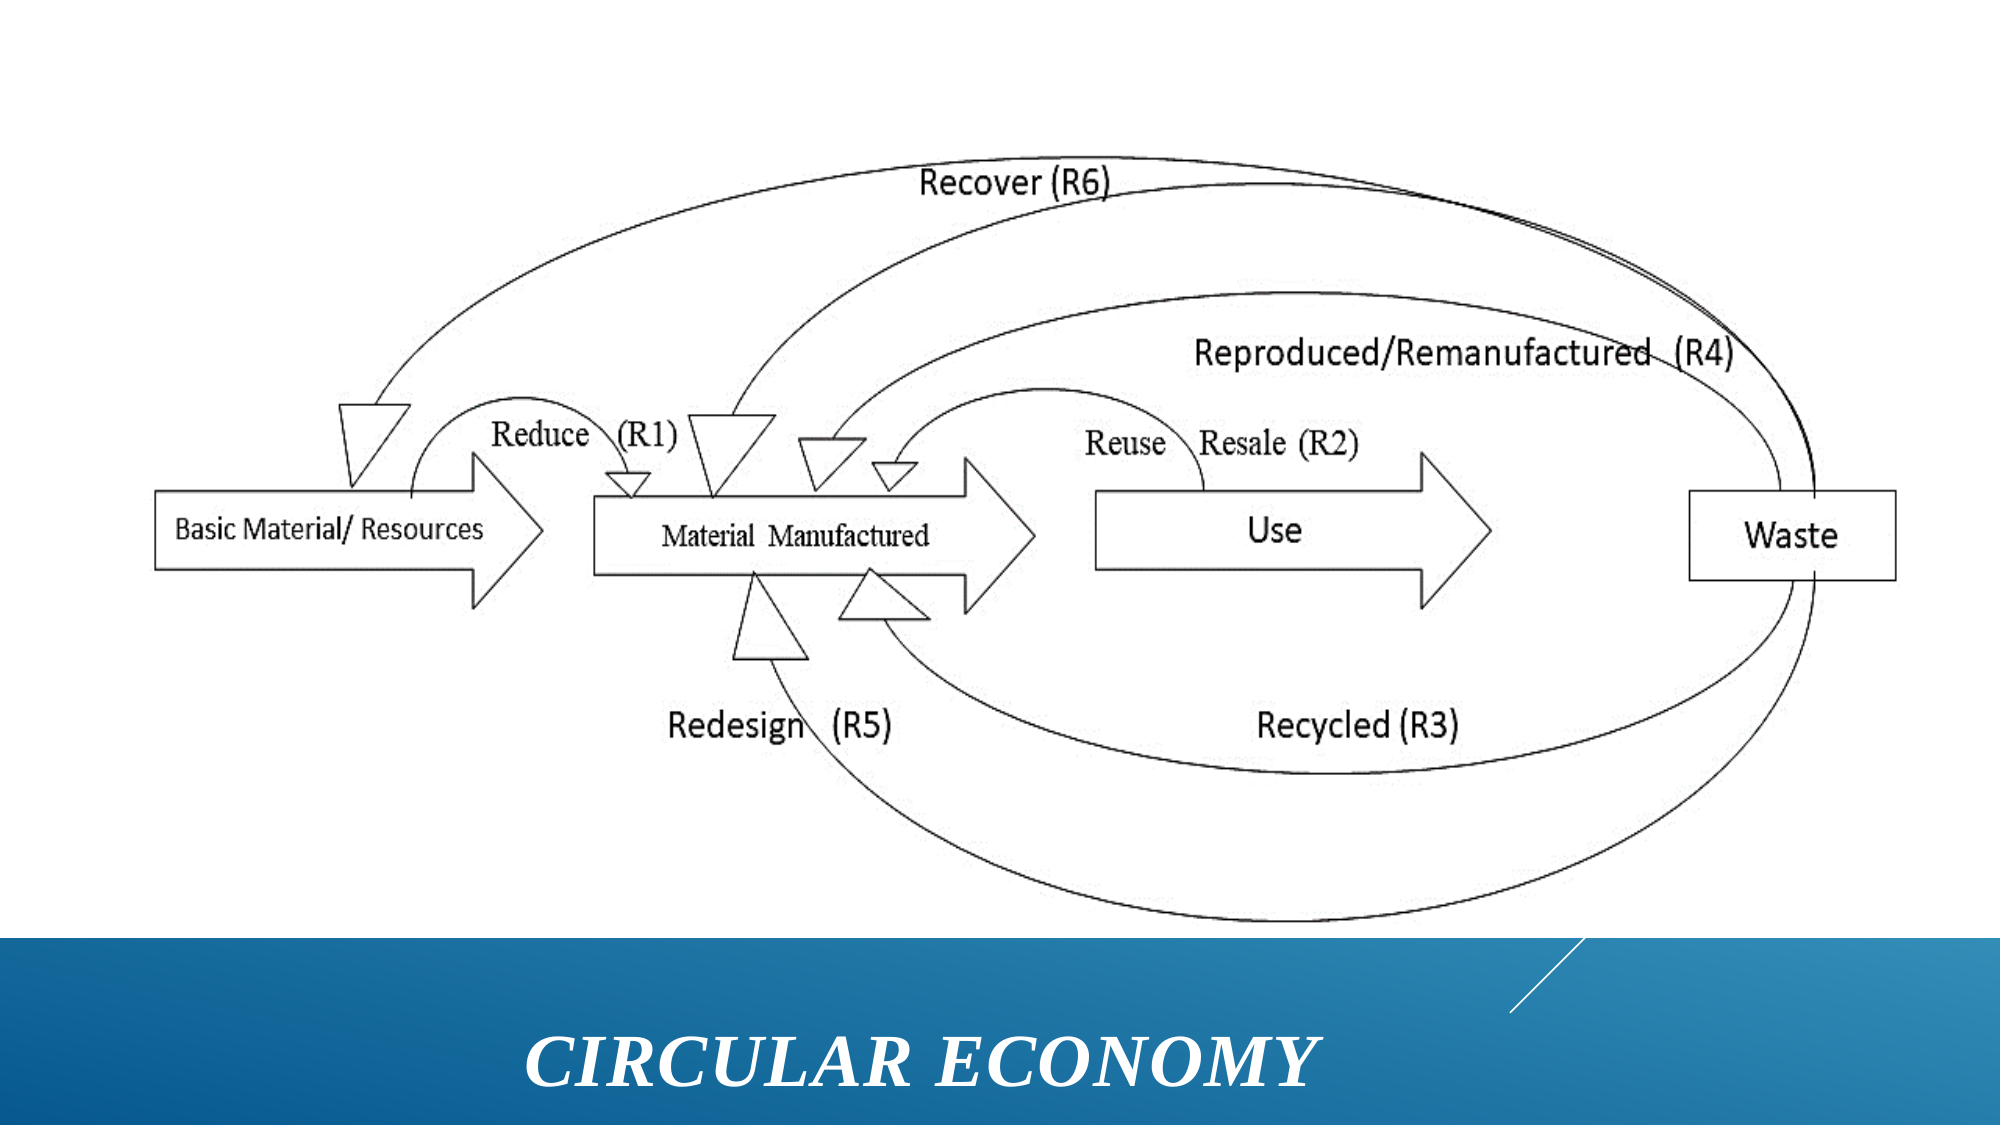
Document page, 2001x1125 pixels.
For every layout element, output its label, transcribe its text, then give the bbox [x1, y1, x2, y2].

title Circular Economy [69, 1040, 1795, 1125]
picture [0, 0, 2000, 939]
